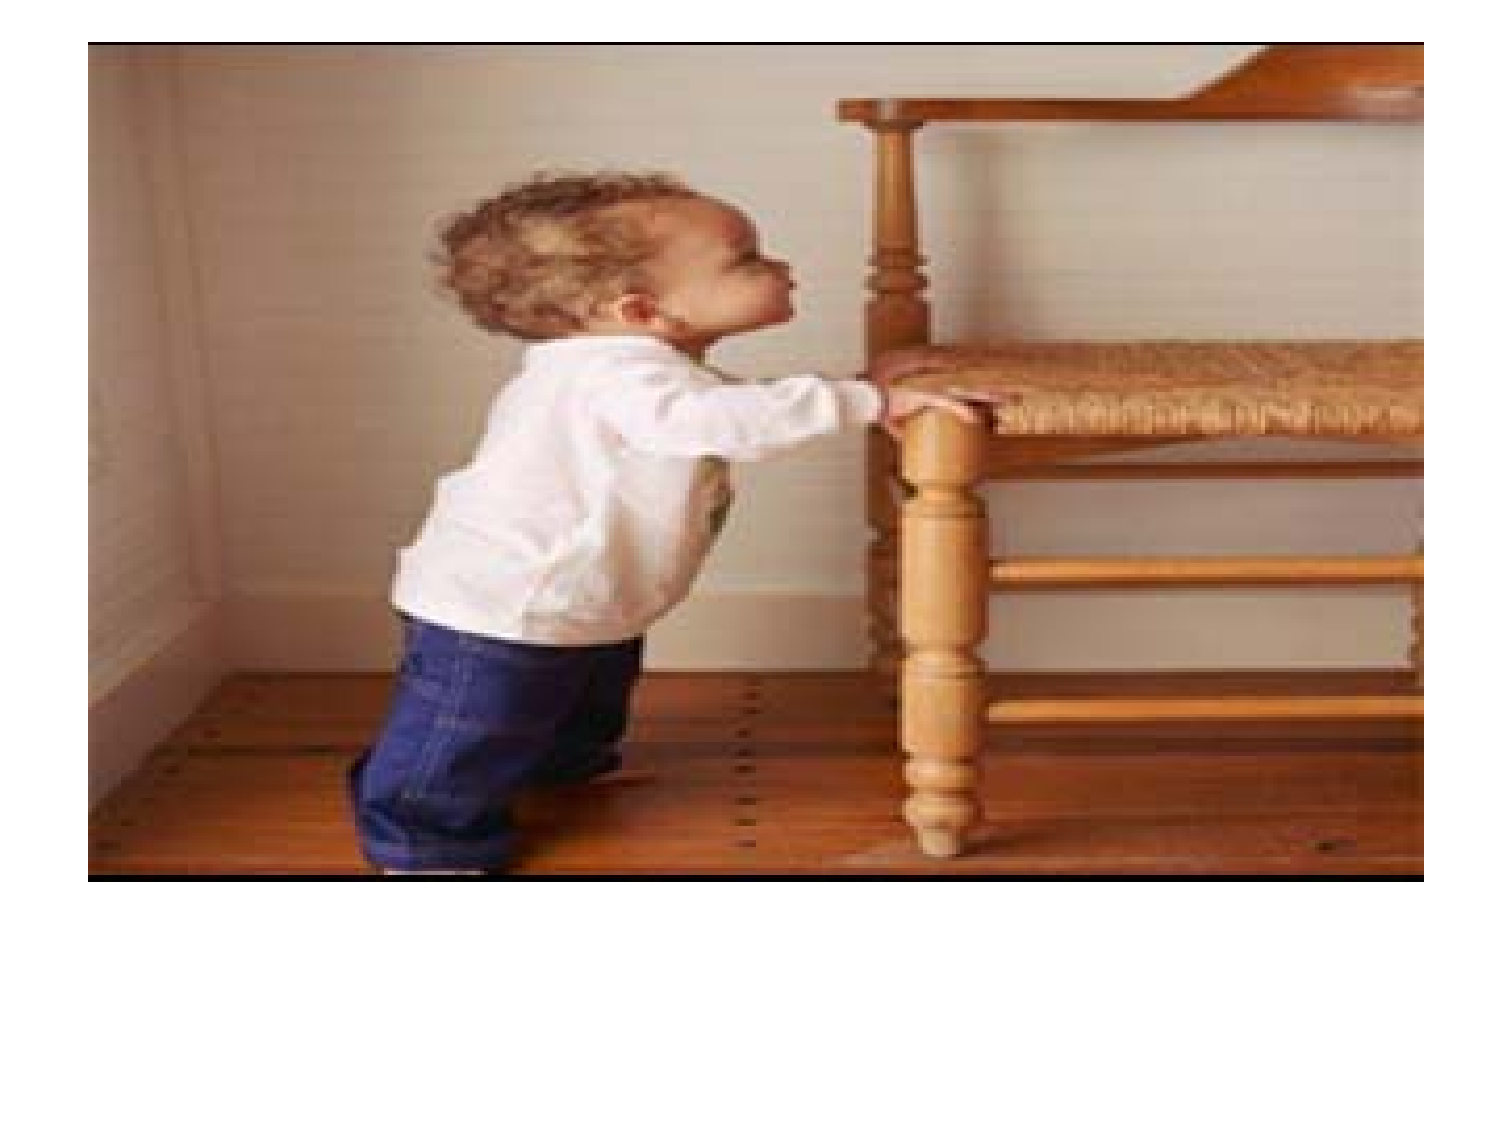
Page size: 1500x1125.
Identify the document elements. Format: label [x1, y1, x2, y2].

picture [88, 42, 1424, 882]
